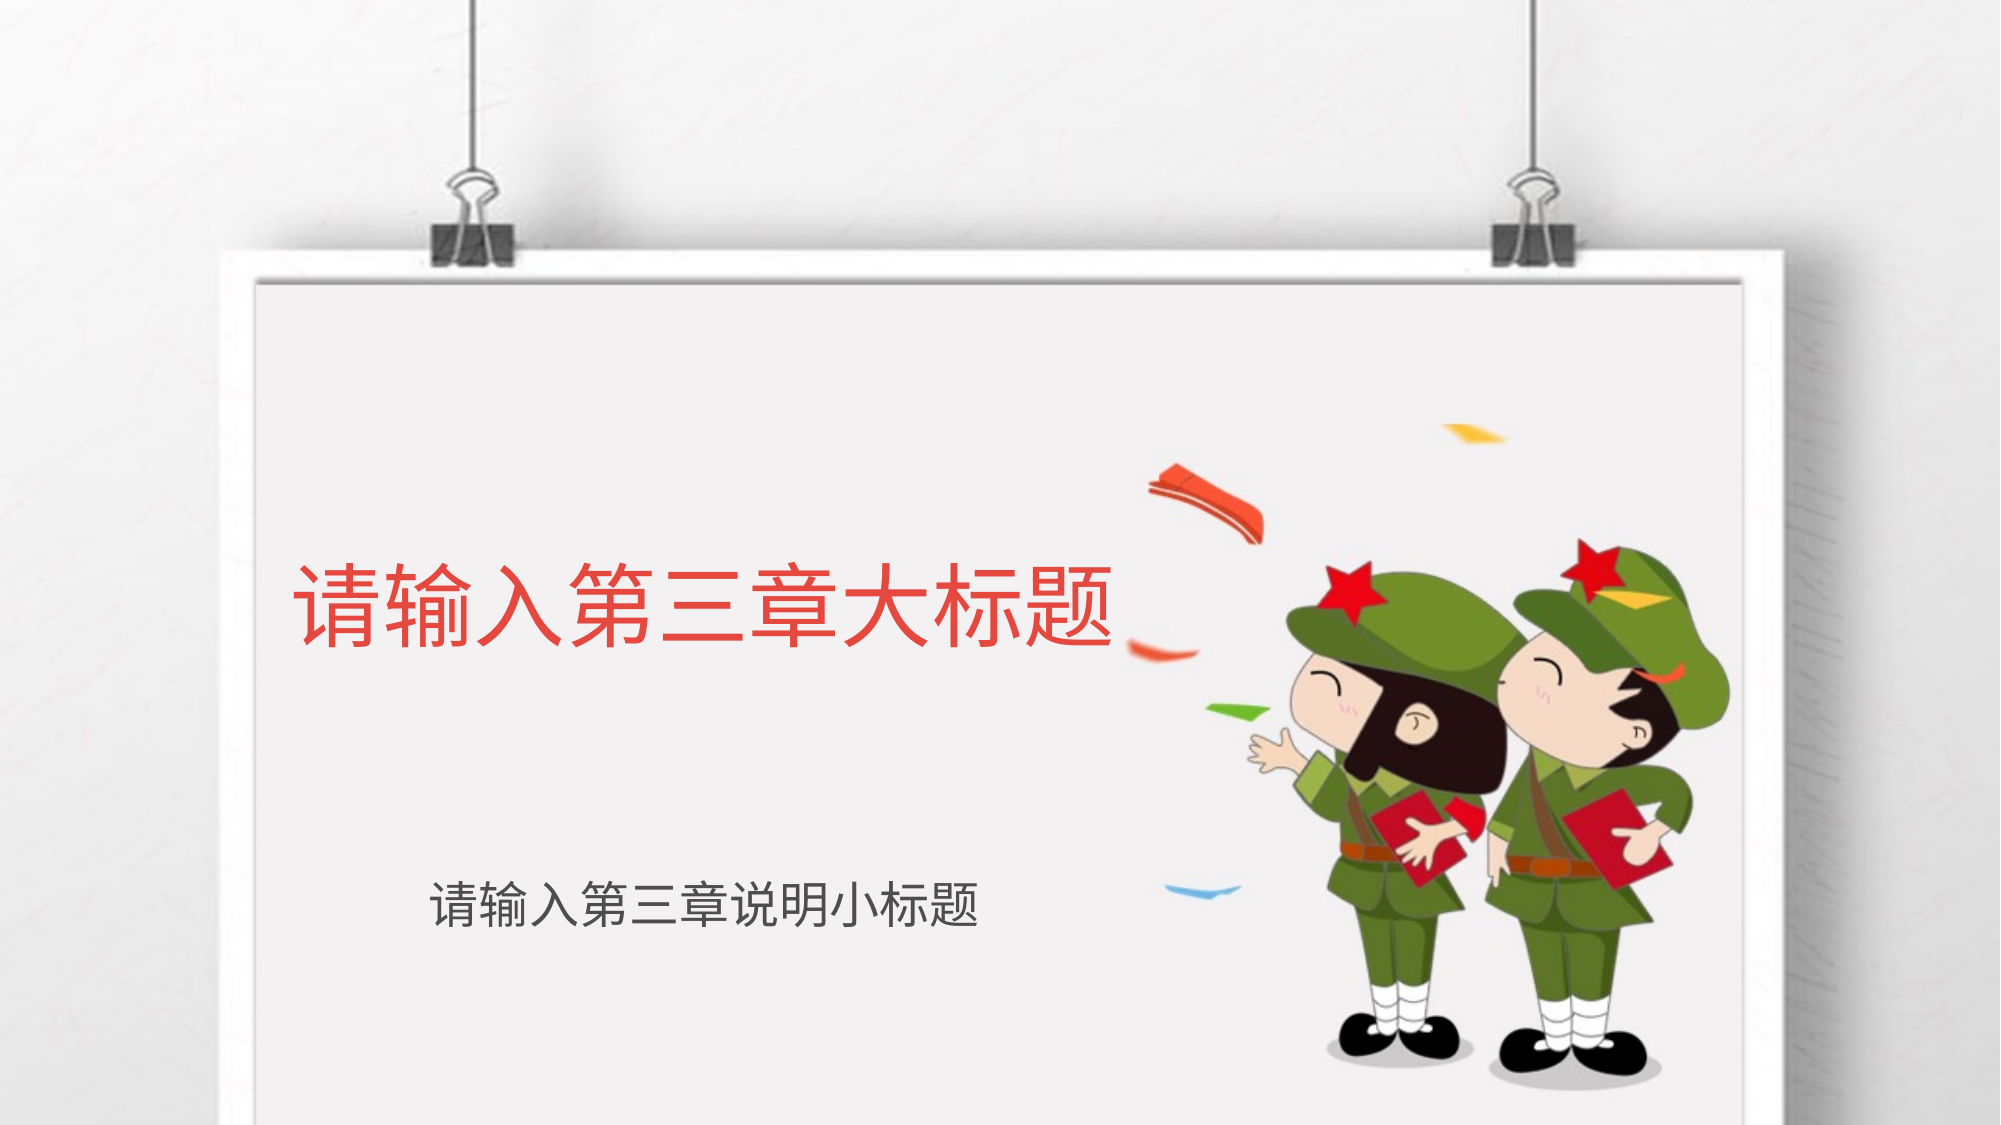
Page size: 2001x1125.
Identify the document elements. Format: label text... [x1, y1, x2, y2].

title 请输入第三章大标题 [272, 340, 1135, 814]
picture [0, 0, 2000, 1125]
list 请输入第三章说明小标题 [273, 835, 1135, 986]
